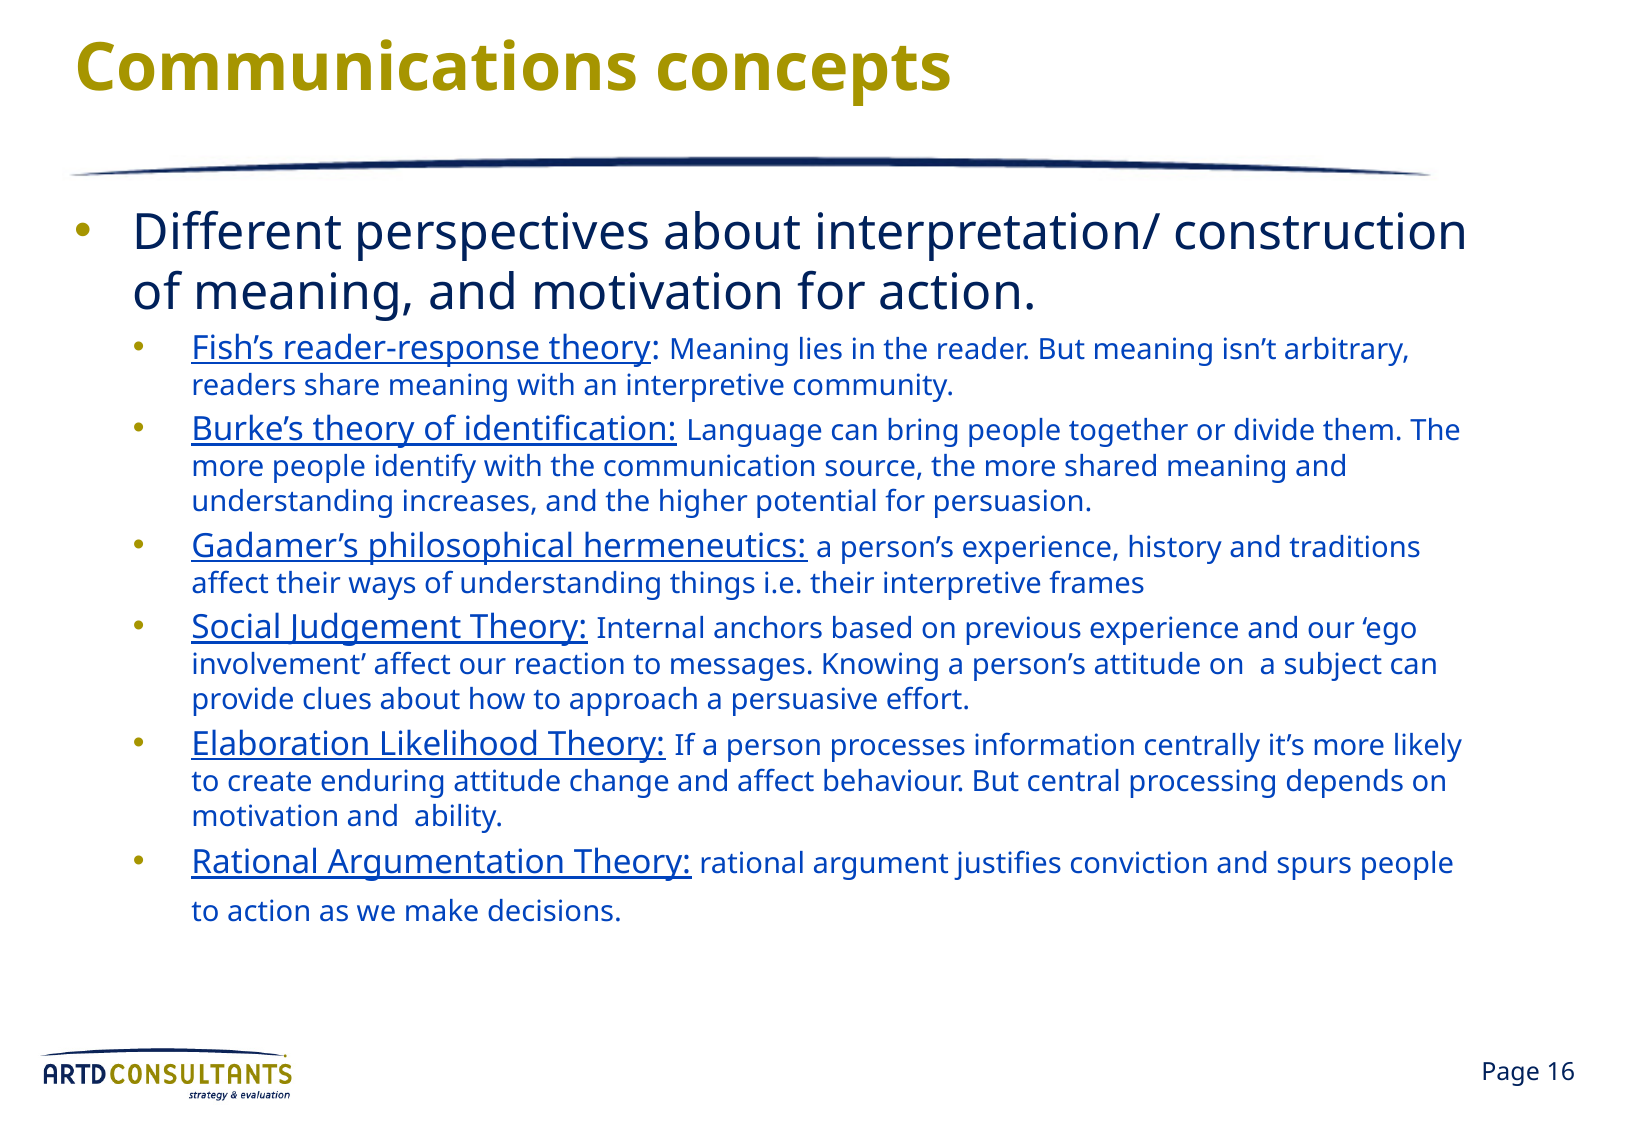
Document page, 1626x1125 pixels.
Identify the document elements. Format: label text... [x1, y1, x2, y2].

picture [27, 1042, 301, 1108]
slide_number Page 16 [1210, 1042, 1591, 1103]
list Different perspectives about interpretation/ construction of meaning, and motivation for action. Fish’s reader-response theory: Meaning lies in the reader. But meaning isn’t arbitrary, readers share meaning with an interpretive community. Burke’s theory of identification: Language can bring people together or divide them. The more people identify with the communication source, the more shared meaning and understanding increases, and the higher potential for persuasion. Gadamer’s philosophical hermeneutics: a person’s experience, history and traditions affect their ways of understanding things i.e. their interpretive frames Social Judgement Theory: Internal anchors based on previous experience and our ‘ego involvement’ affect our reaction to messages. Knowing a person’s attitude on a subject can provide clues about how to approach a persuasive effort. Elaboration Likelihood Theory: If a person processes information centrally it’s more likely to create enduring attitude change and affect behaviour. But central processing depends on motivation and ability. Rational Argumentation Theory: rational argument justifies conviction and spurs people to action as we make decisions. [73, 198, 1482, 965]
title Communications concepts [73, 23, 1482, 176]
picture [62, 152, 1446, 188]
